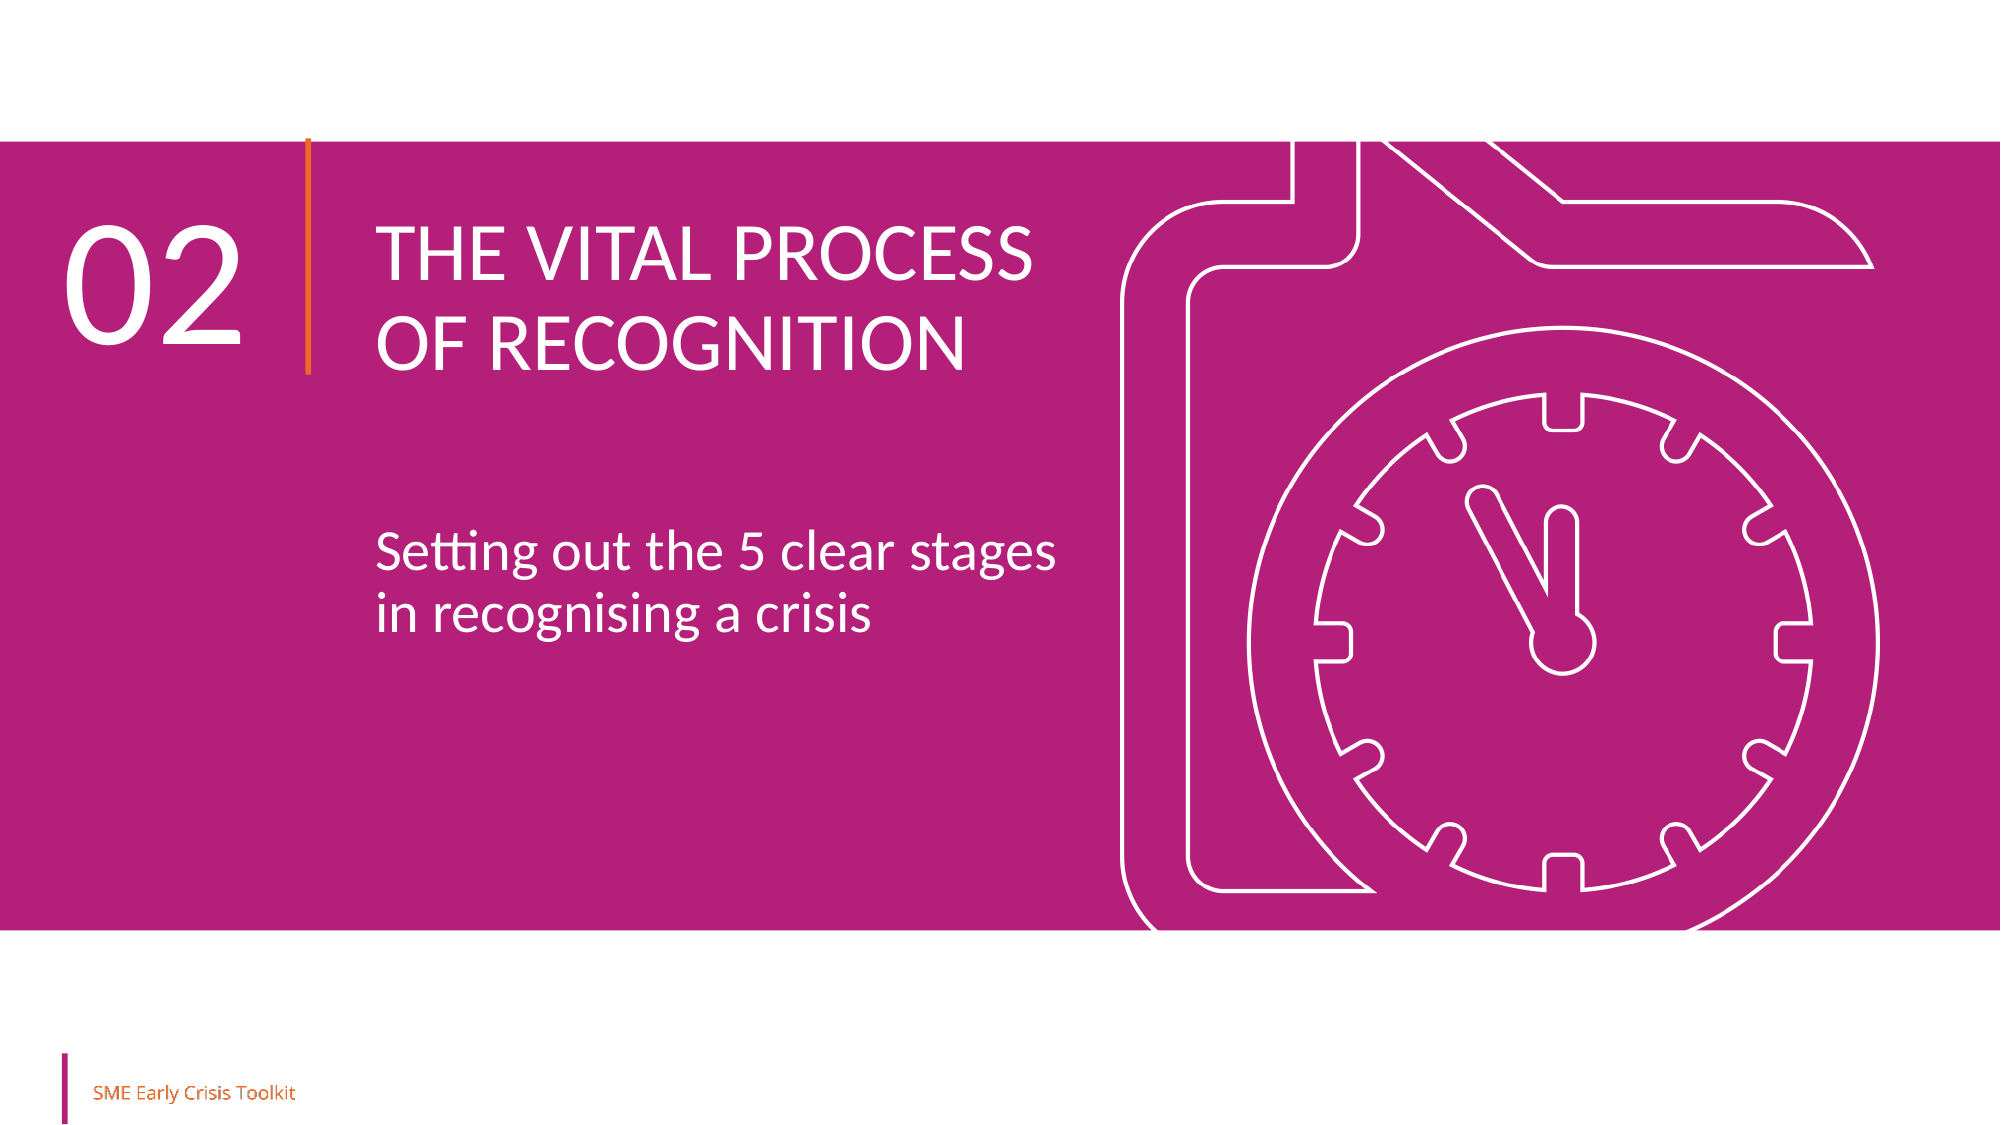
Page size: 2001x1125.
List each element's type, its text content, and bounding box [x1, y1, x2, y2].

picture [83, 1080, 295, 1104]
list 02 [0, 178, 264, 274]
list THE VITAL PROCESS OF RECOGNITION Setting out the 5 clear stages in recognising a crisis [360, 200, 1095, 763]
picture [962, 141, 1953, 931]
